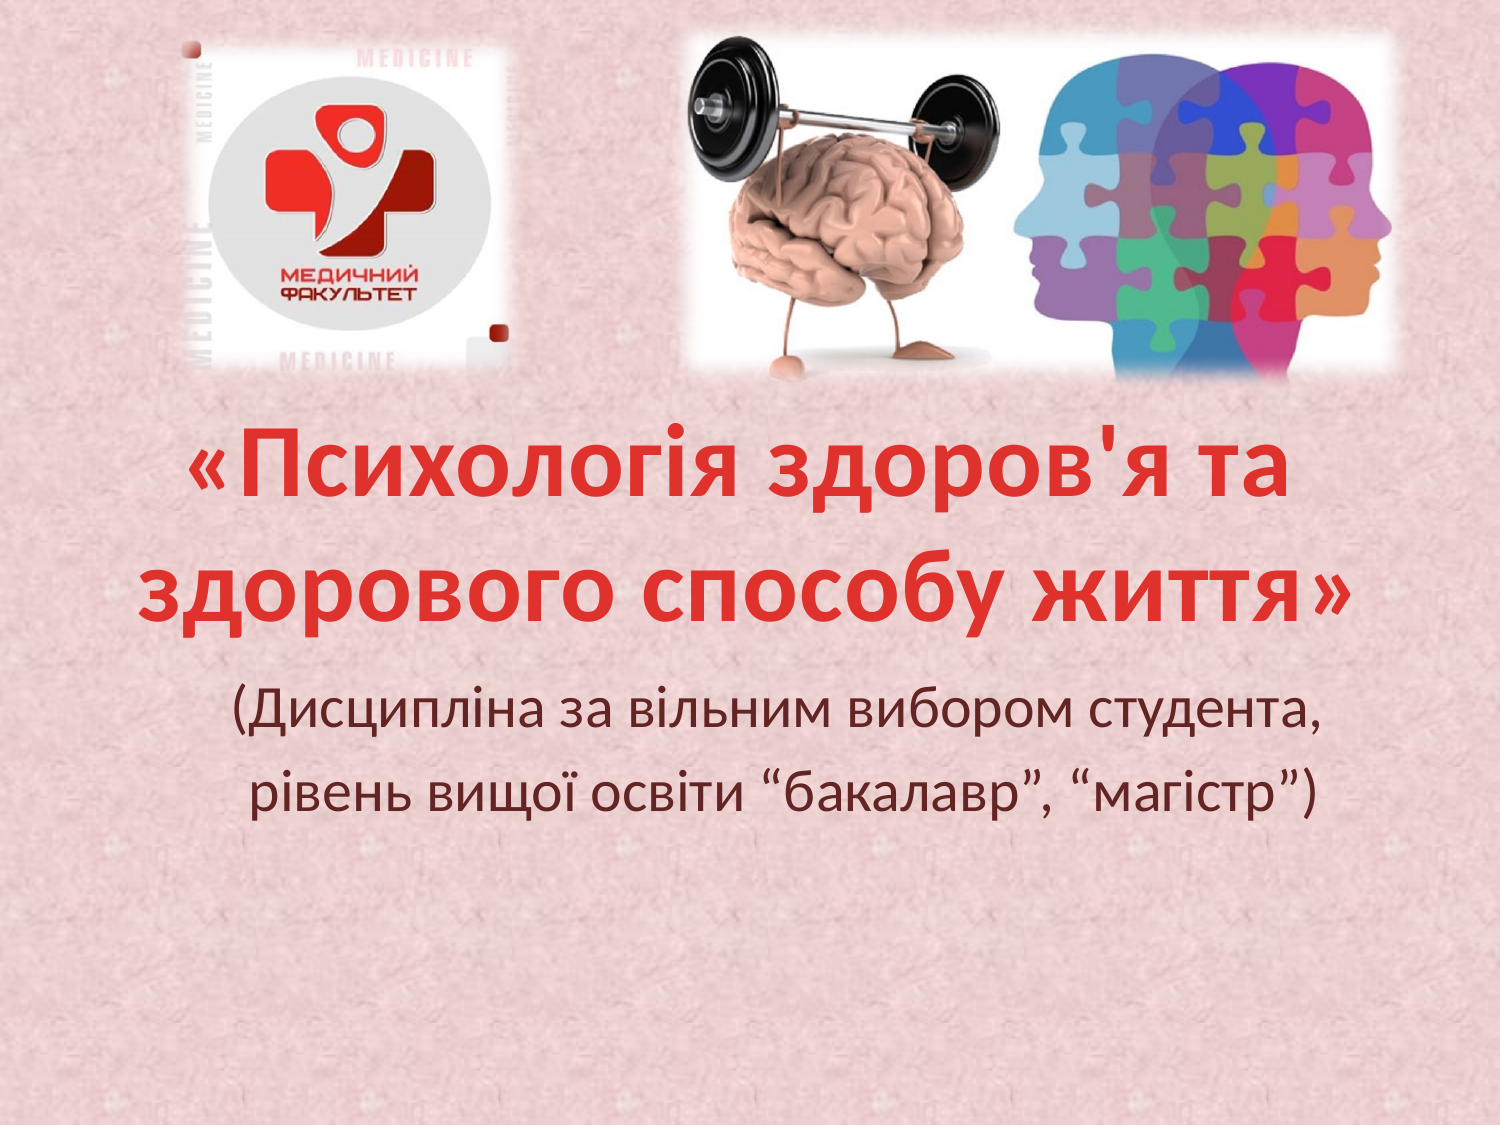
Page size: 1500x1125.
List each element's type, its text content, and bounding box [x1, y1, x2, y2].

picture [170, 28, 528, 386]
subtitle (Дисципліна за вільним вибором студента, рівень вищої освіти “бакалавр”, “магістр”) [191, 660, 1378, 948]
picture [667, 15, 1412, 389]
text_box «Психологія здоров'я та здорового способу життя» [122, 385, 1378, 651]
